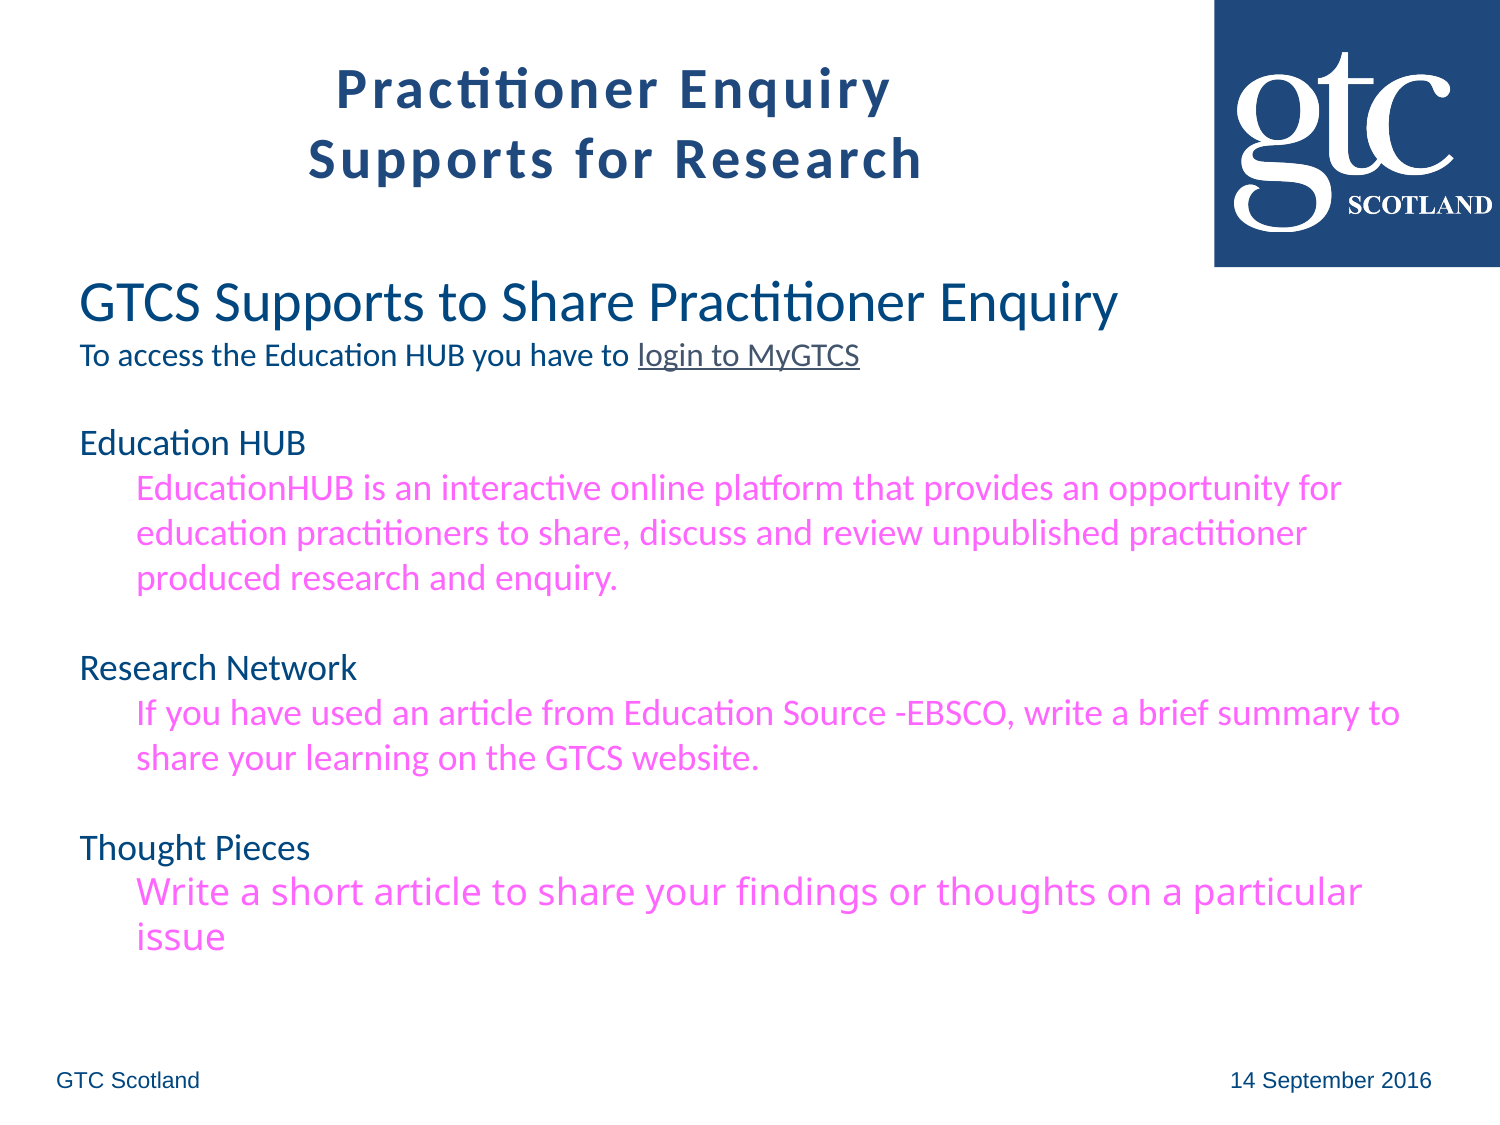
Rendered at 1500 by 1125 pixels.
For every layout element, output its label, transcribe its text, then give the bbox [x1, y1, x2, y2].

title Practitioner Enquiry Supports for Research [43, 42, 1189, 141]
list GTCS Supports to Share Practitioner Enquiry To access the Education HUB you have to login to MyGTCS Education HUB EducationHUB is an interactive online platform that provides an opportunity for education practitioners to share, discuss and review unpublished practitioner produced research and enquiry. Research Network If you have used an article from Education Source -EBSCO, write a brief summary to share your learning on the GTCS website. Thought Pieces Write a short article to share your findings or thoughts on a particular issue [64, 255, 1471, 1019]
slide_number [1074, 1058, 1447, 1102]
footer GTC Scotland [41, 1058, 529, 1102]
picture [1234, 51, 1492, 232]
